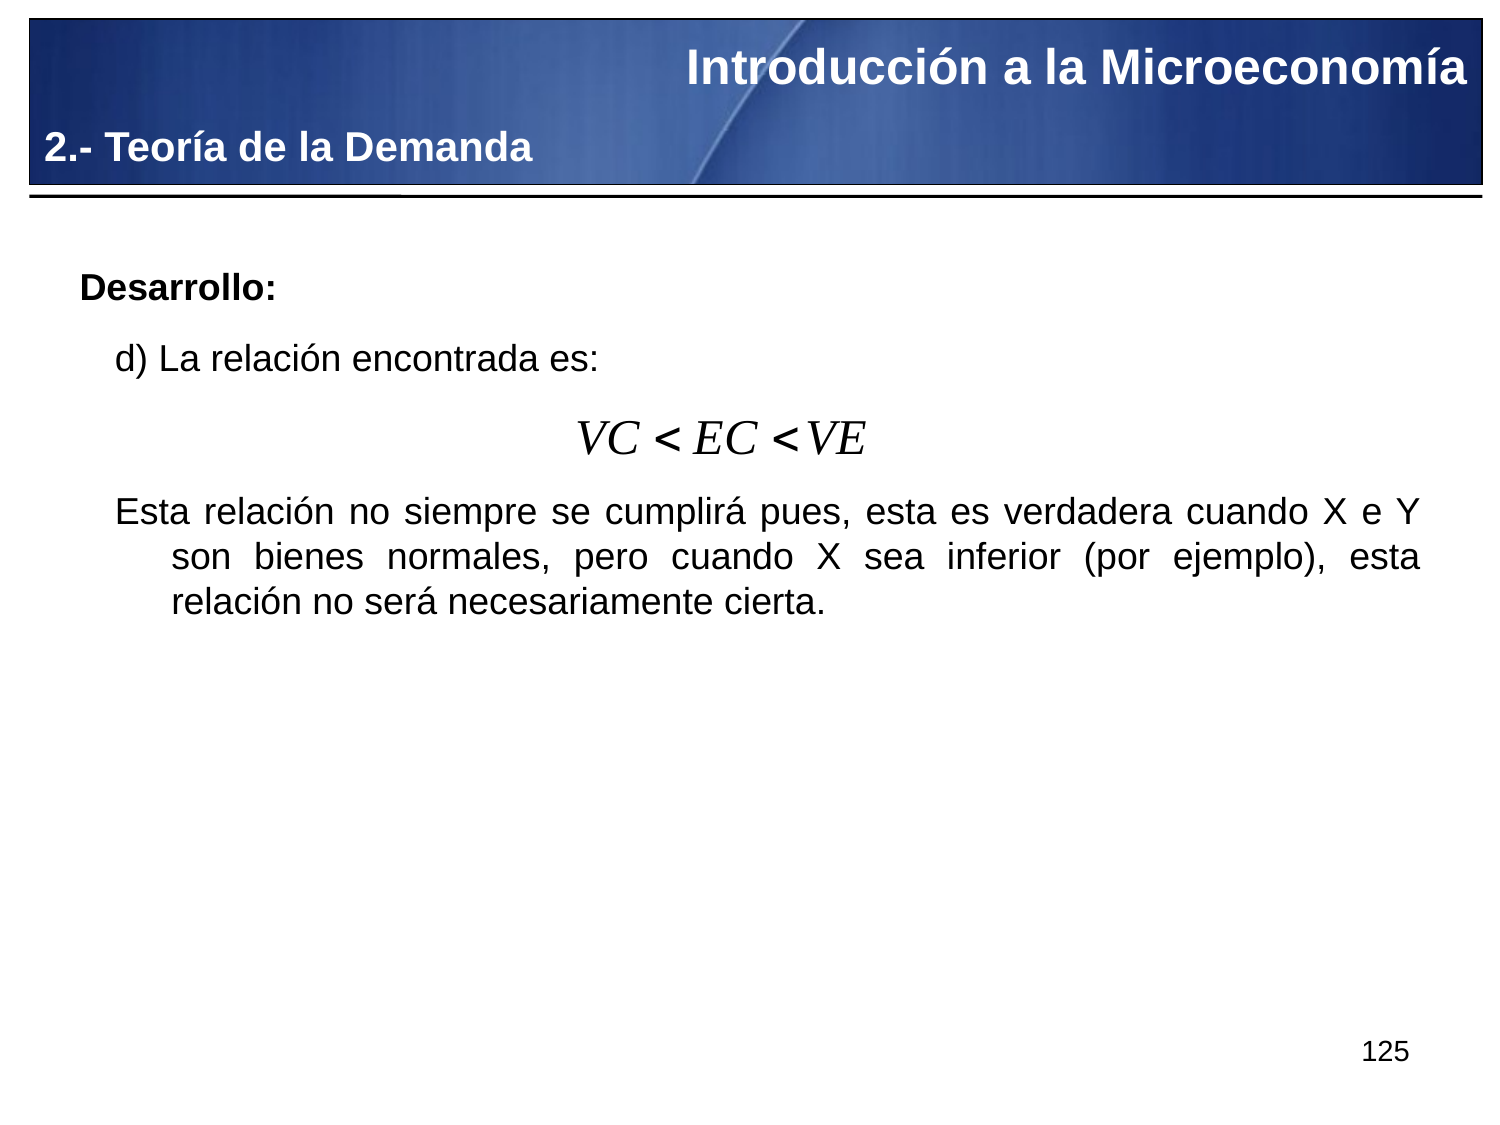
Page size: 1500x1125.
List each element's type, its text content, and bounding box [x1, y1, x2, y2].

text_box d) La relación encontrada es: [100, 326, 1235, 386]
text_box Desarrollo: [64, 255, 1152, 316]
text_box Esta relación no siempre se cumplirá pues, esta es verdadera cuando X e Y son bienes normales, pero cuando X sea inferior (por ejemplo), esta relación no será necesariamente cierta. [100, 479, 1436, 630]
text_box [572, 408, 878, 468]
slide_number 125 [1074, 1024, 1426, 1103]
text_box [29, 19, 1483, 185]
text_box Introducción a la Microeconomía [608, 26, 1483, 102]
text_box 2.- Teoría de la Demanda [29, 112, 585, 178]
